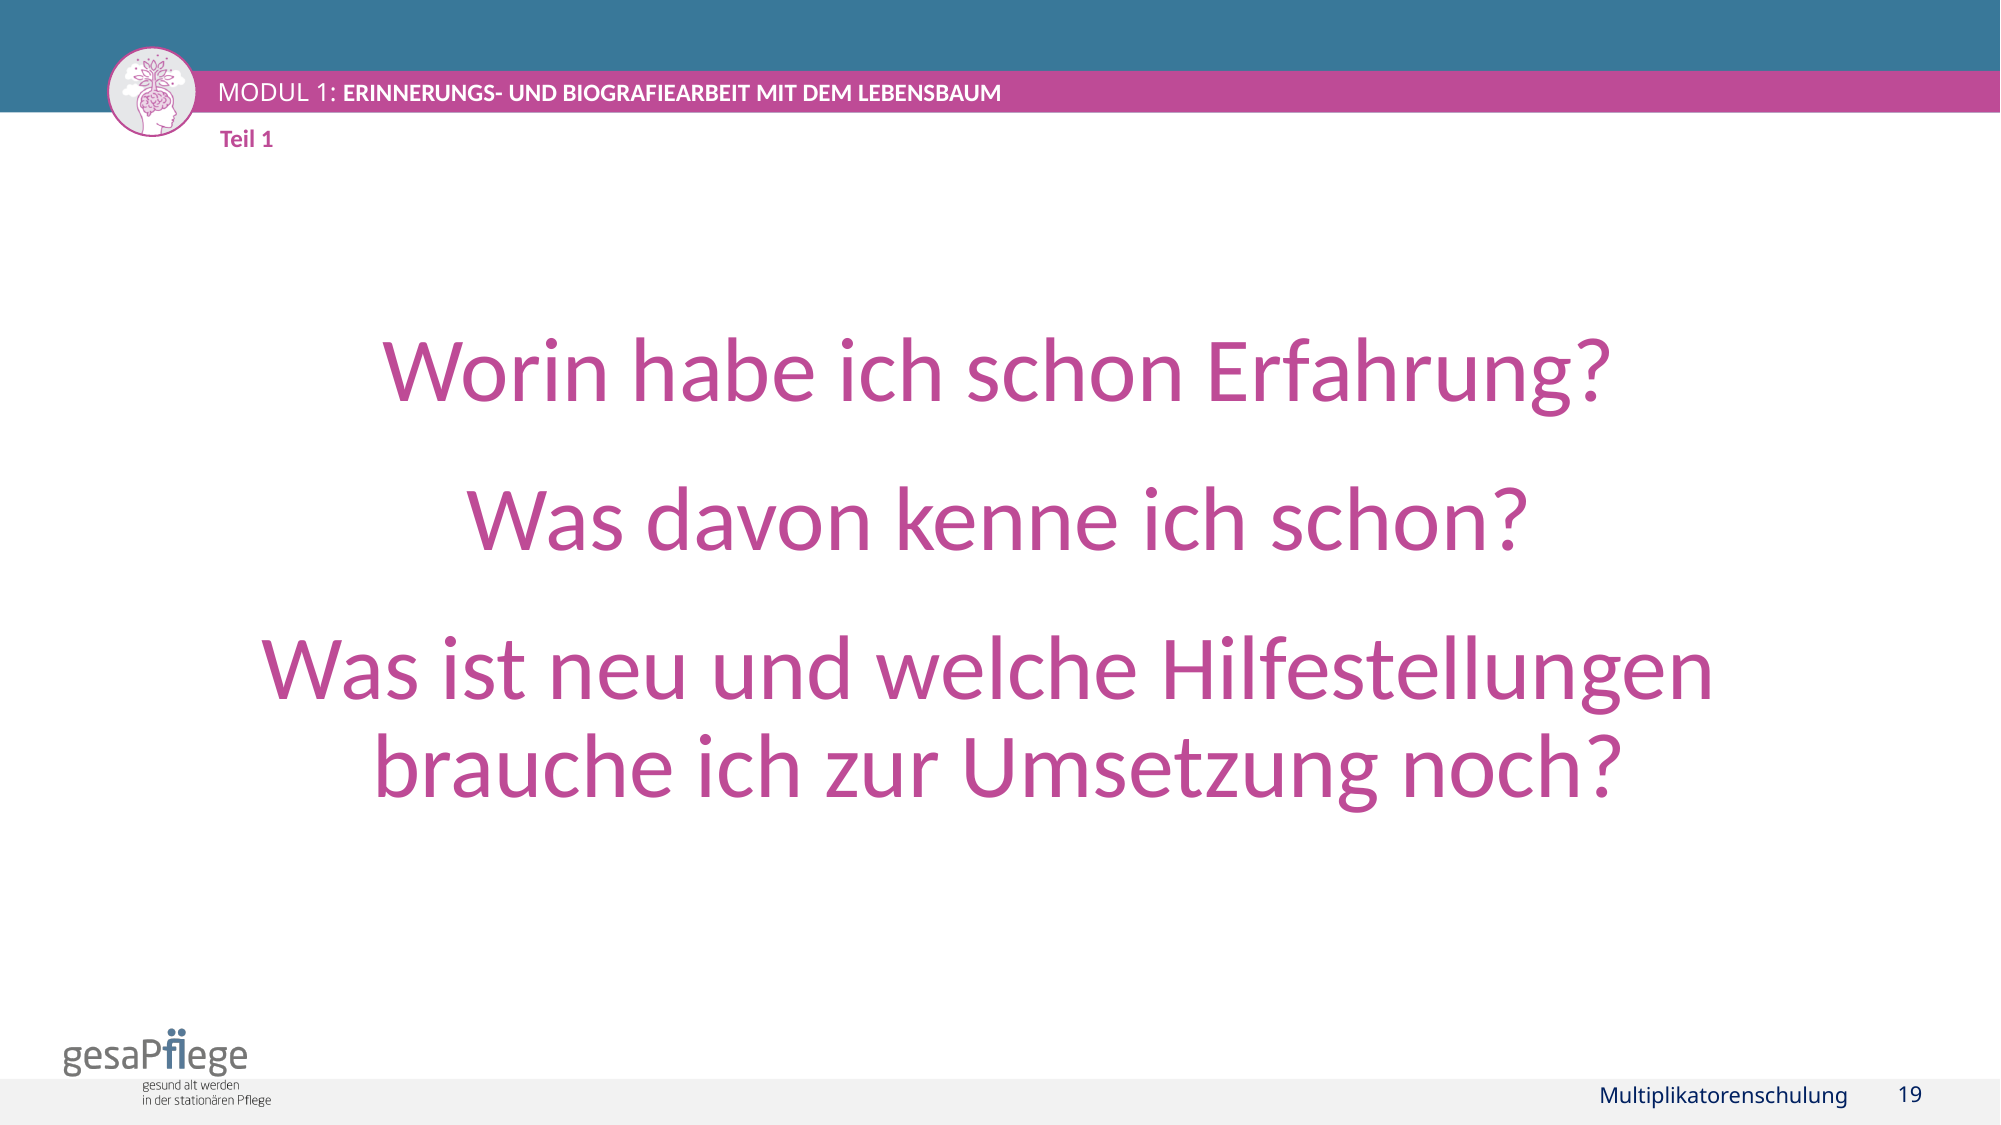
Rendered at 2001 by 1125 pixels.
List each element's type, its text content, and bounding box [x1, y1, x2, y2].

subtitle Worin habe ich schon Erfahrung? Was davon kenne ich schon? Was ist neu und welche Hilfestellungen brauche ich zur Umsetzung noch? [79, 184, 1921, 953]
picture [62, 1027, 272, 1108]
list Teil 1 [208, 120, 428, 153]
slide_number 19 [1863, 1076, 1938, 1114]
footer Multiplikatorenschulung [1111, 1076, 1863, 1114]
